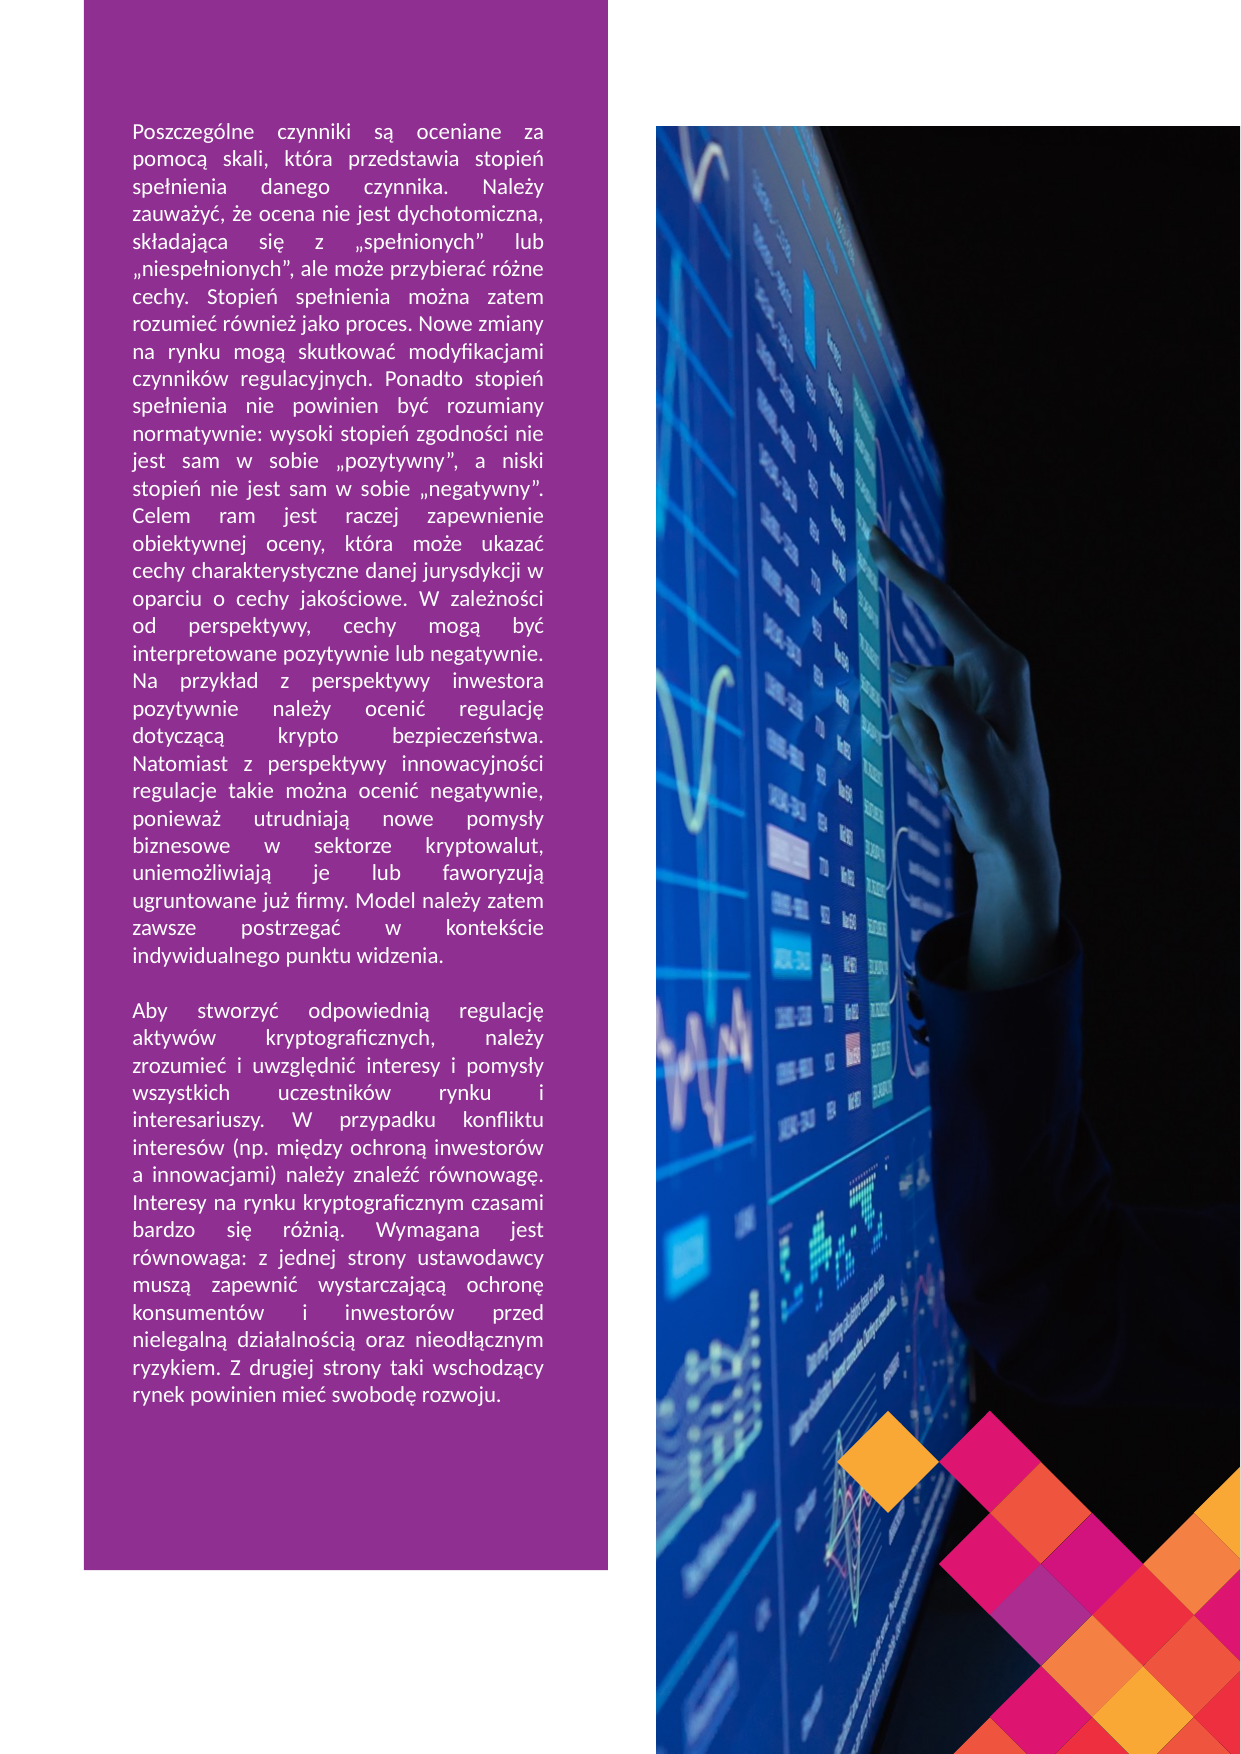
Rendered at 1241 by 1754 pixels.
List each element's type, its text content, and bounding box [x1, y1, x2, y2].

picture [656, 126, 1241, 1754]
list Poszczególne czynniki są oceniane za pomocą skali, która przedstawia stopień spełnienia danego czynnika. Należy zauważyć, że ocena nie jest dychotomiczna, składająca się z „spełnionych” lub „niespełnionych”, ale może przybierać różne cechy. Stopień spełnienia można zatem rozumieć również jako proces. Nowe zmiany na rynku mogą skutkować modyfikacjami czynników regulacyjnych. Ponadto stopień spełnienia nie powinien być rozumiany normatywnie: wysoki stopień zgodności nie jest sam w sobie „pozytywny”, a niski stopień nie jest sam w sobie „negatywny”. Celem ram jest raczej zapewnienie obiektywnej oceny, która może ukazać cechy charakterystyczne danej jurysdykcji w oparciu o cechy jakościowe. W zależności od perspektywy, cechy mogą być interpretowane pozytywnie lub negatywnie. Na przykład z perspektywy inwestora pozytywnie należy ocenić regulację dotyczącą krypto bezpieczeństwa. Natomiast z perspektywy innowacyjności regulacje takie można ocenić negatywnie, ponieważ utrudniają nowe pomysły biznesowe w sektorze kryptowalut, uniemożliwiają je lub faworyzują ugruntowane już firmy. Model należy zatem zawsze postrzegać w kontekście indywidualnego punktu widzenia. Aby stworzyć odpowiednią regulację aktywów kryptograficznych, należy zrozumieć i uwzględnić interesy i pomysły wszystkich uczestników rynku i interesariuszy. W przypadku konfliktu interesów (np. między ochroną inwestorów a innowacjami) należy znaleźć równowagę. Interesy na rynku kryptograficznym czasami bardzo się różnią. Wymagana jest równowaga: z jednej strony ustawodawcy muszą zapewnić wystarczającą ochronę konsumentów i inwestorów przed nielegalną działalnością oraz nieodłącznym ryzykiem. Z drugiej strony taki wschodzący rynek powinien mieć swobodę rozwoju. [117, 109, 560, 1588]
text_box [851, 1410, 1241, 1754]
